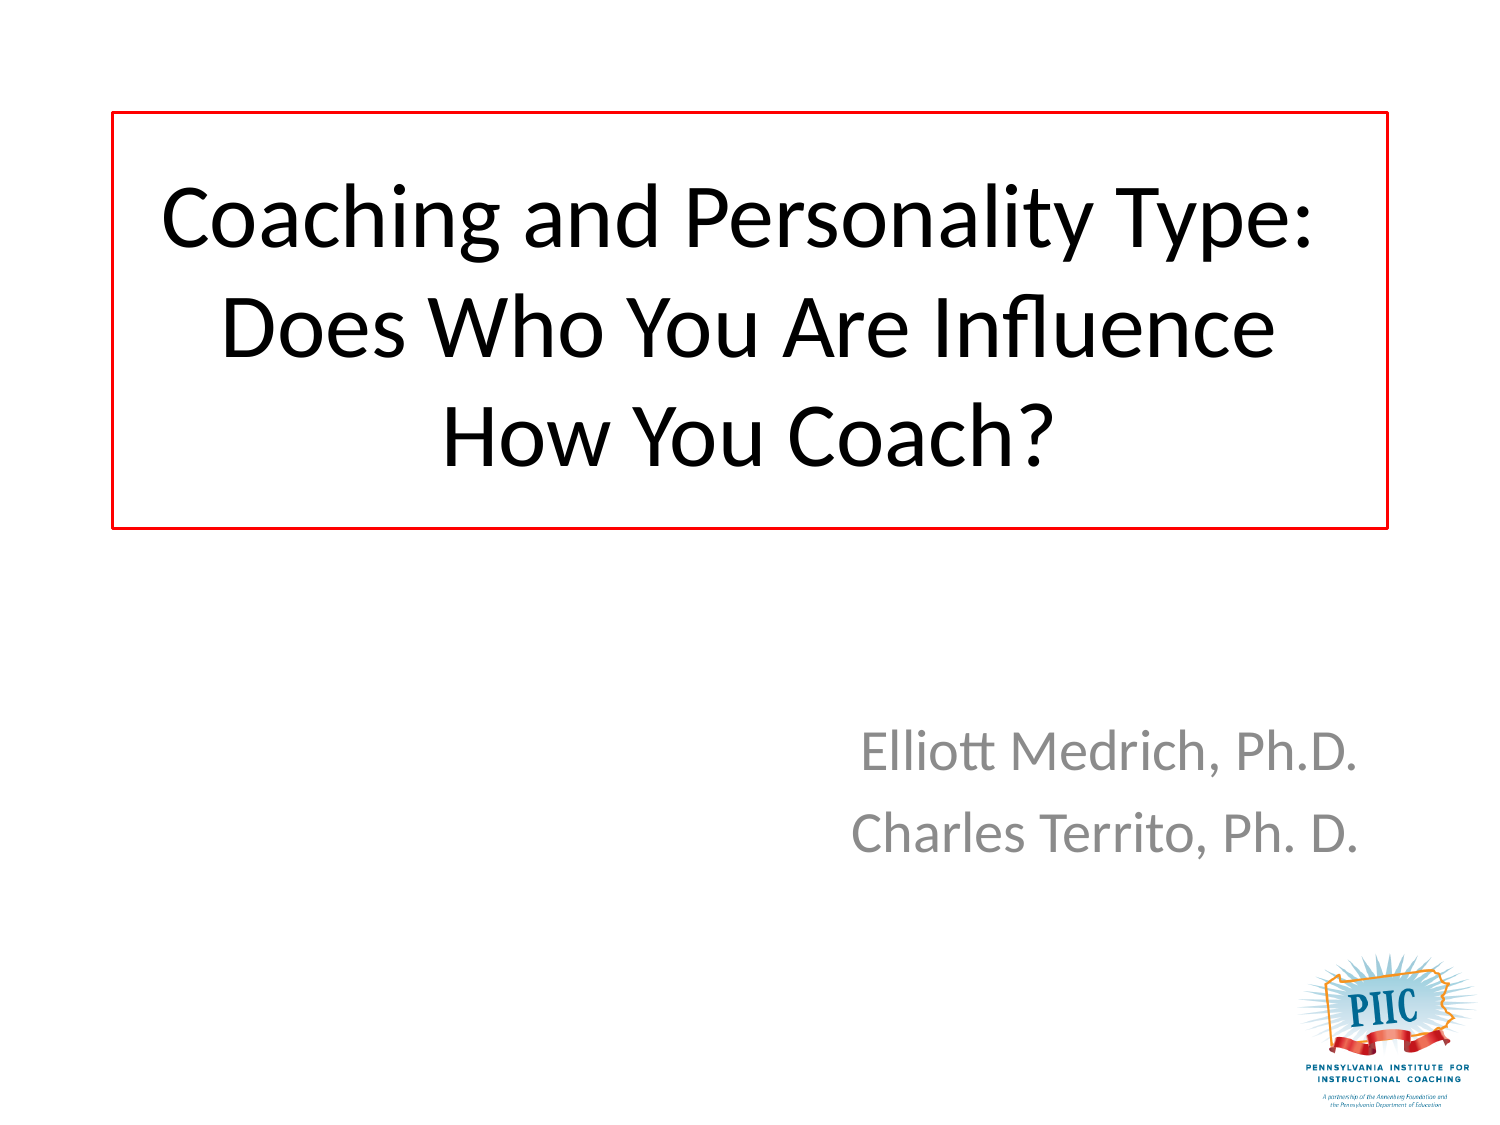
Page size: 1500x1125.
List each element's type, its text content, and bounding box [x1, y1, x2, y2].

title Coaching and Personality Type: Does Who You Are Influence How You Coach? [112, 112, 1388, 529]
picture [1297, 952, 1478, 1110]
subtitle Elliott Medrich, Ph.D. Charles Territo, Ph. D. [225, 560, 1375, 924]
